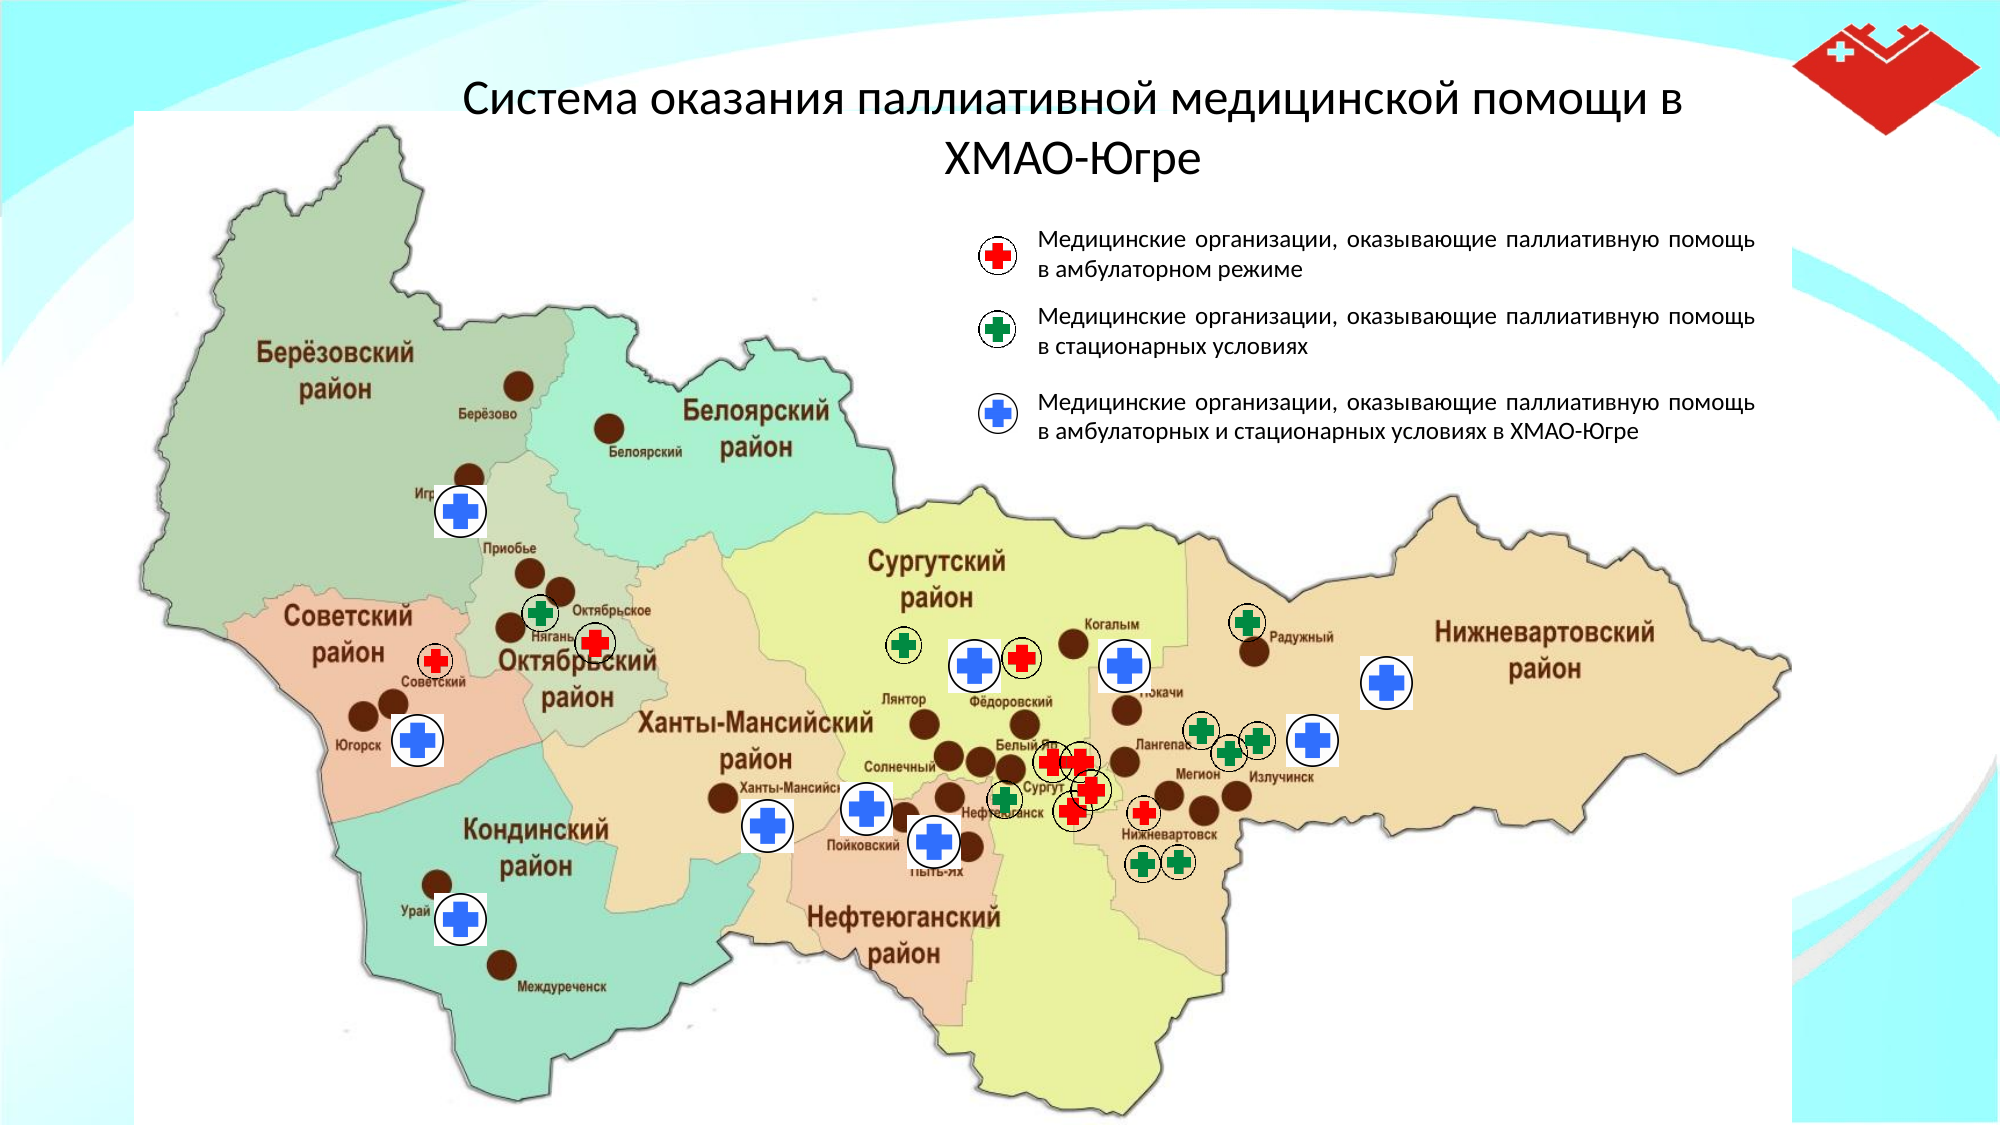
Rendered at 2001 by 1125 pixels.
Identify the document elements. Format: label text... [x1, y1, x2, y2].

text_box Система оказания паллиативной медицинской помощи в ХМАО-Югре [431, 57, 1715, 110]
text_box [134, 111, 1792, 1125]
picture [0, 0, 2000, 1125]
